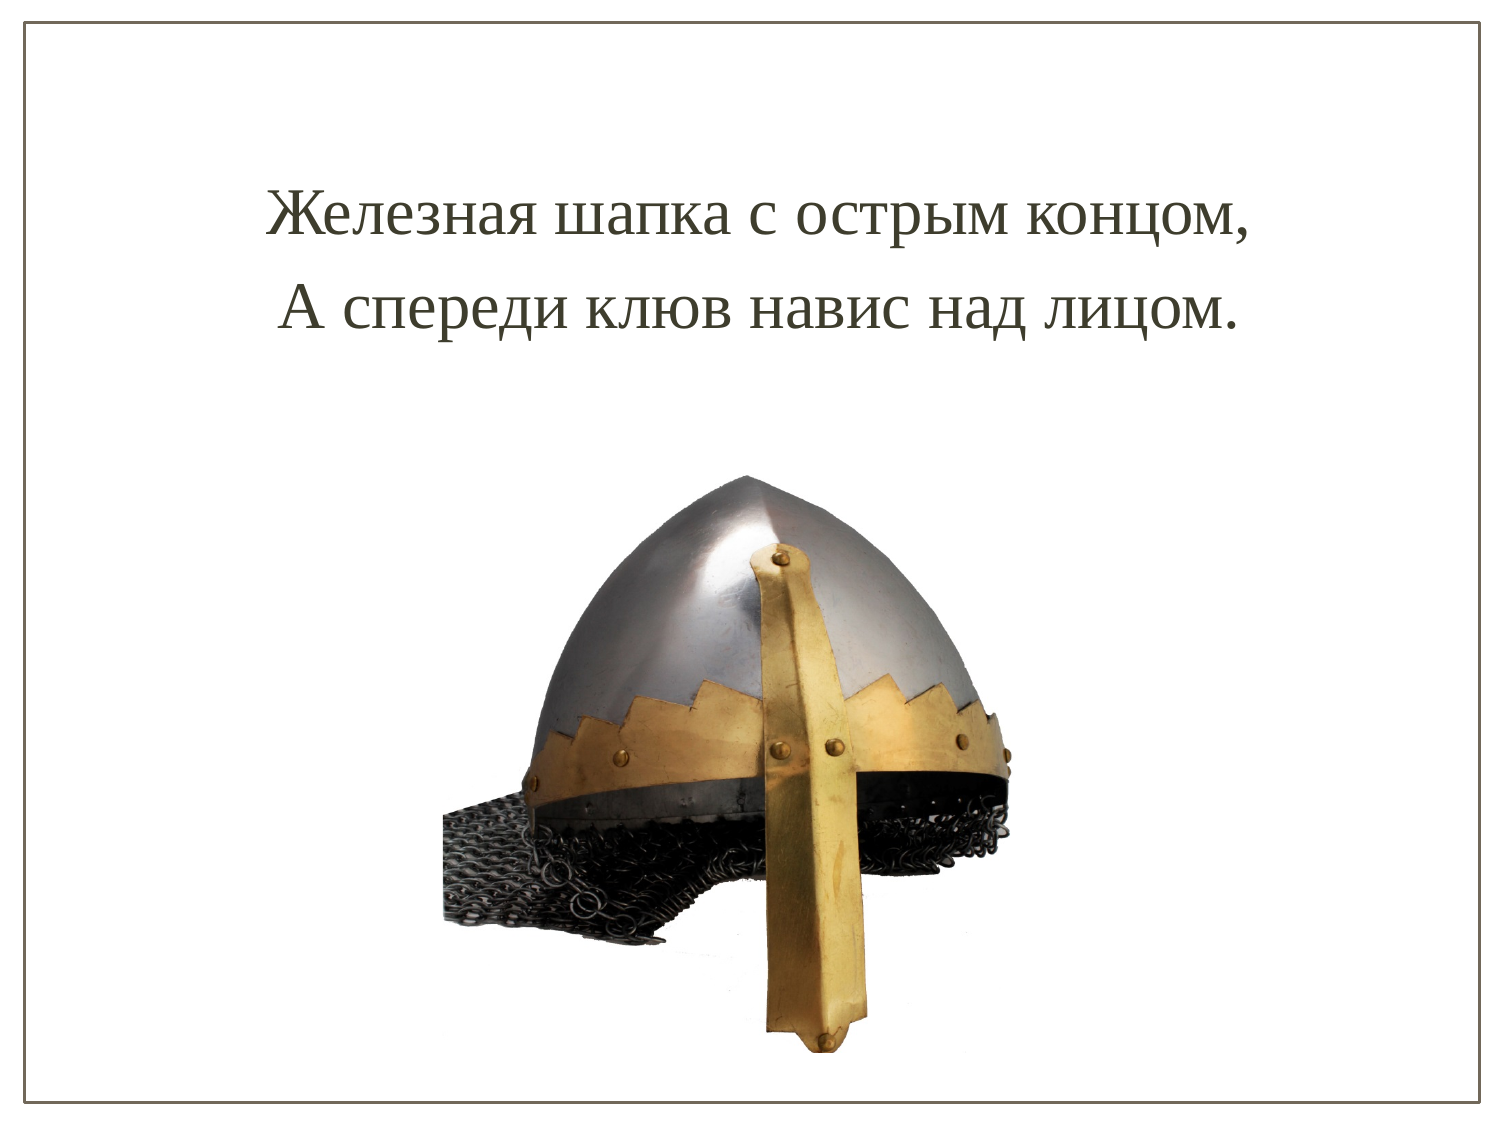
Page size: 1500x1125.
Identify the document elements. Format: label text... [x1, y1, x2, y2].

list Железная шапка с острым концом, А спереди клюв навис над лицом. [84, 160, 1435, 904]
picture [442, 455, 1076, 1053]
